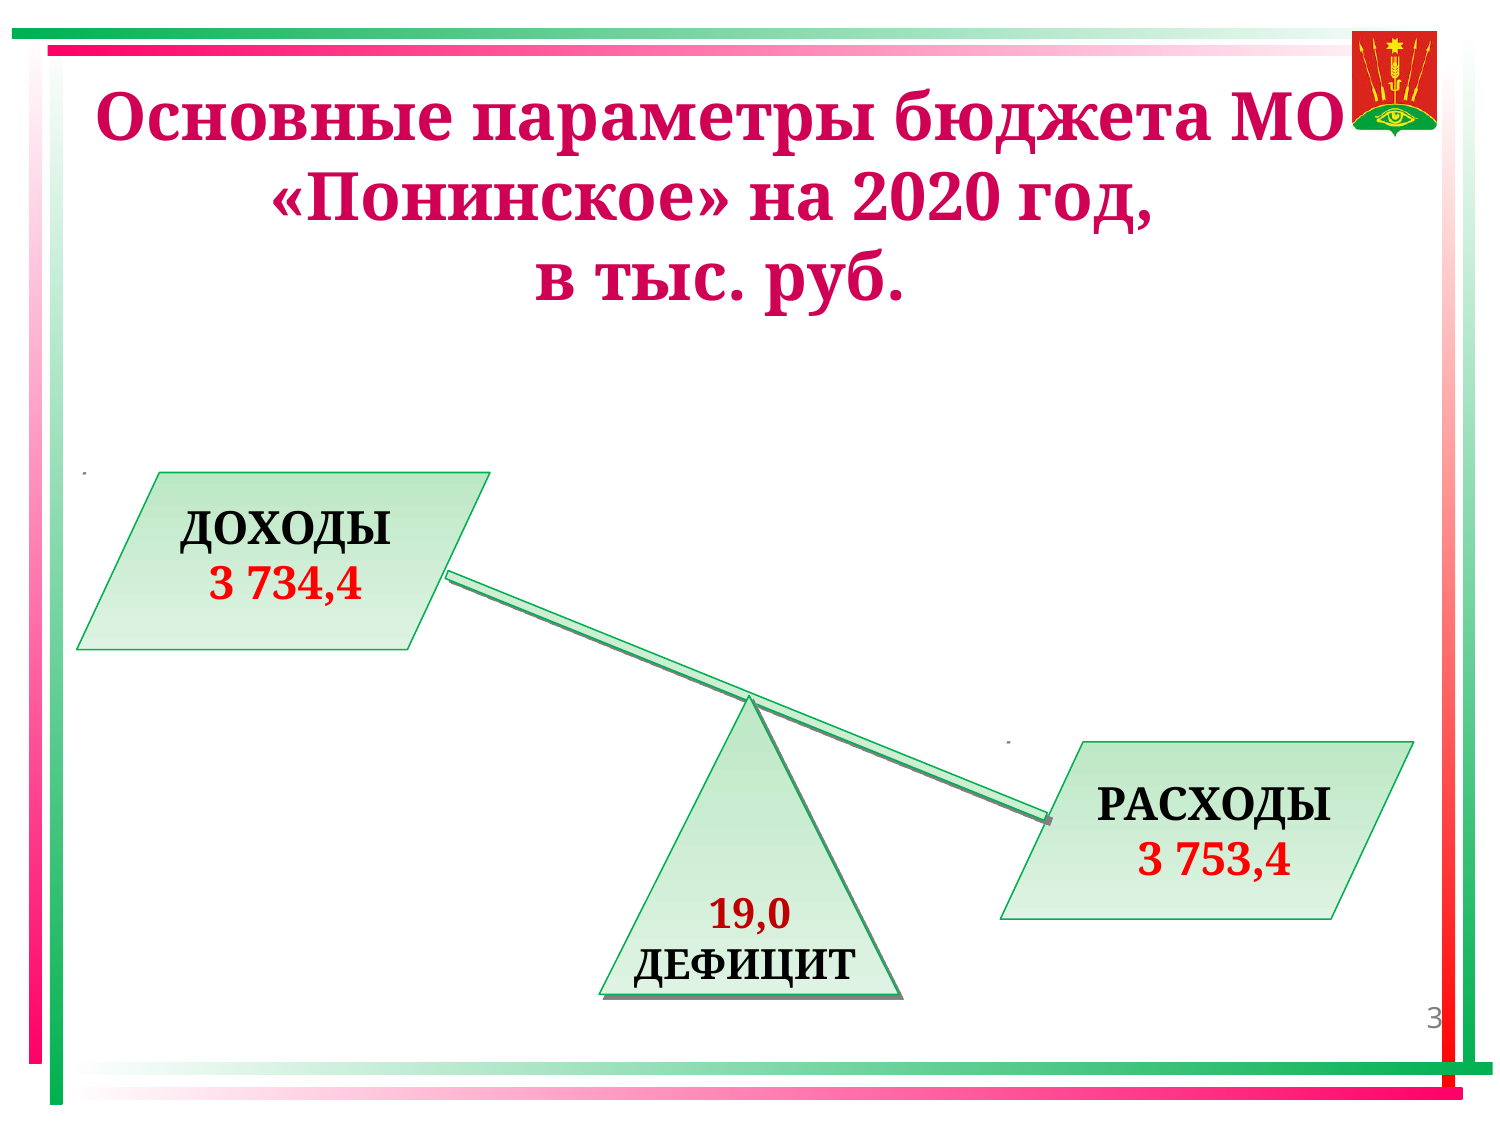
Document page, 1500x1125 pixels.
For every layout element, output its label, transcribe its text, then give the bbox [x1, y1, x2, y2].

text_box 19,0 ДЕФИЦИТ [601, 879, 899, 995]
picture [1352, 31, 1437, 138]
slide_number 3 [1411, 999, 1483, 1048]
text_box [1071, 741, 1414, 853]
title Основные параметры бюджета МО «Понинское» на 2020 год, в тыс. руб. [64, 66, 1378, 204]
text_box ДОХОДЫ 3 734,4 [138, 491, 434, 617]
text_box [1000, 778, 1344, 920]
text_box [76, 518, 423, 650]
text_box [150, 472, 491, 593]
text_box РАСХОДЫ 3 753,4 [1066, 766, 1362, 892]
text_box [445, 570, 1048, 821]
text_box [657, 695, 842, 879]
